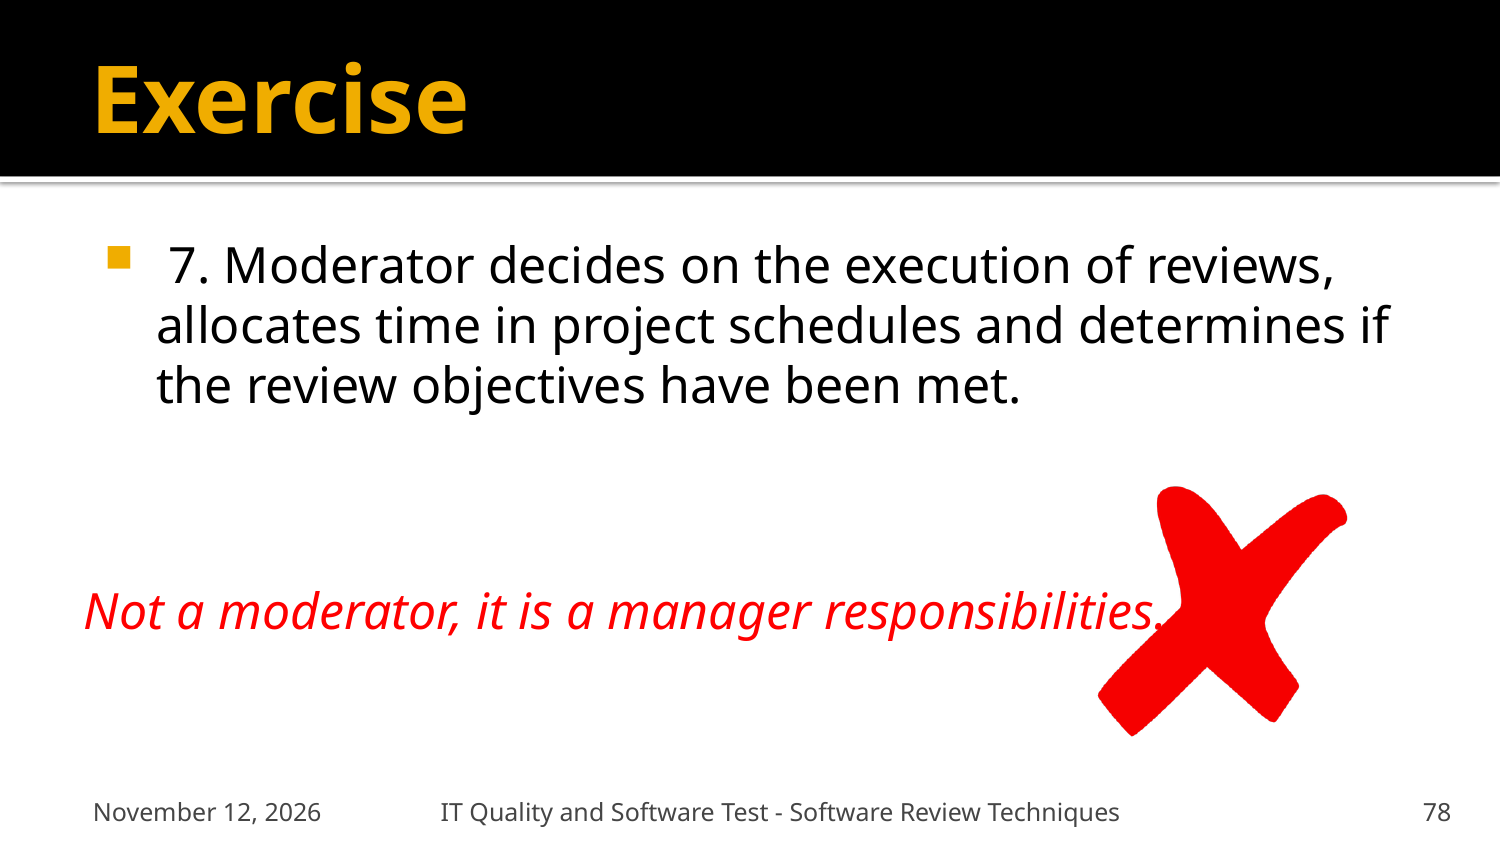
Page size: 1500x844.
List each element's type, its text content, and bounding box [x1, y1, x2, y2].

text_box Not a moderator, it is a manager responsibilities. [69, 572, 1090, 648]
slide_number 78 [1345, 796, 1467, 831]
footer IT Quality and Software Test - Software Review Techniques [433, 796, 1337, 831]
title Exercise [75, 19, 1425, 174]
picture [1096, 484, 1349, 737]
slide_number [75, 796, 425, 831]
list 7. Moderator decides on the execution of reviews, allocates time in project schedules and determines if the review objectives have been met. [75, 218, 1425, 788]
